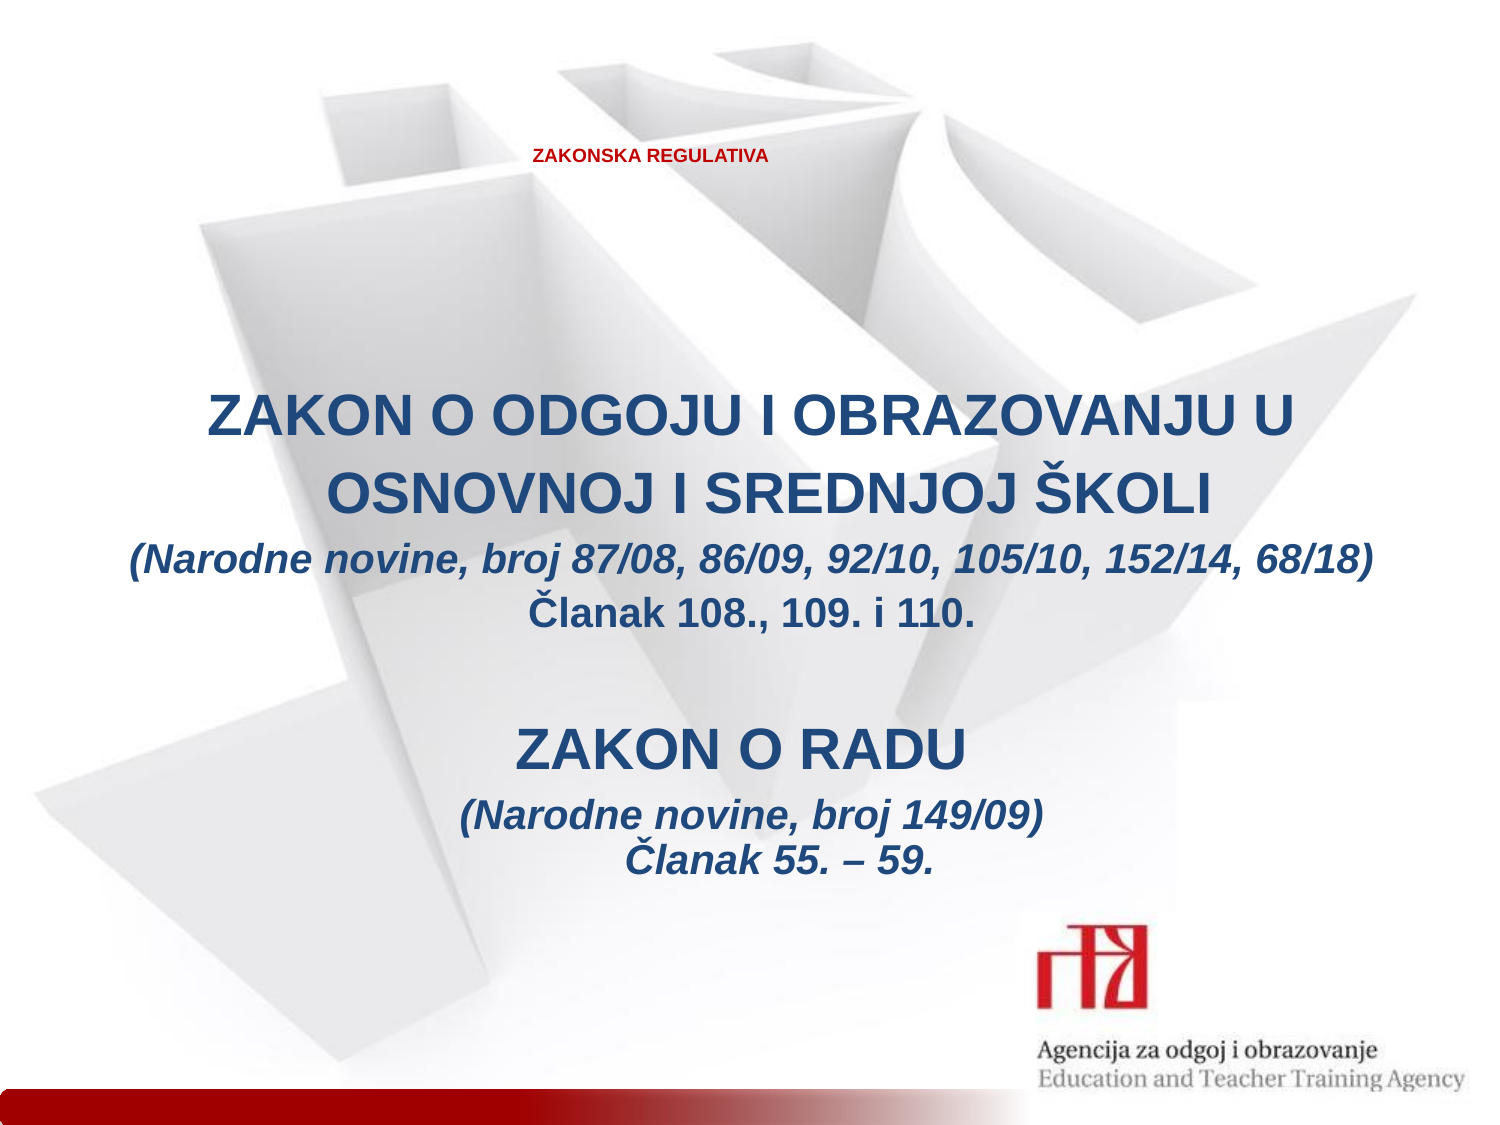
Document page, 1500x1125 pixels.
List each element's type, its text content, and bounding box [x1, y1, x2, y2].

title ZAKONSKA REGULATIVA [53, 42, 1249, 175]
picture [5, 0, 1495, 1125]
list ZAKON O ODGOJU I OBRAZOVANJU U OSNOVNOJ I SREDNJOJ ŠKOLI (Narodne novine, broj 87/08, 86/09, 92/10, 105/10, 152/14, 68/18) Članak 108., 109. i 110. ZAKON O RADU (Narodne novine, broj 149/09) Članak 55. – 59. [76, 290, 1427, 1012]
